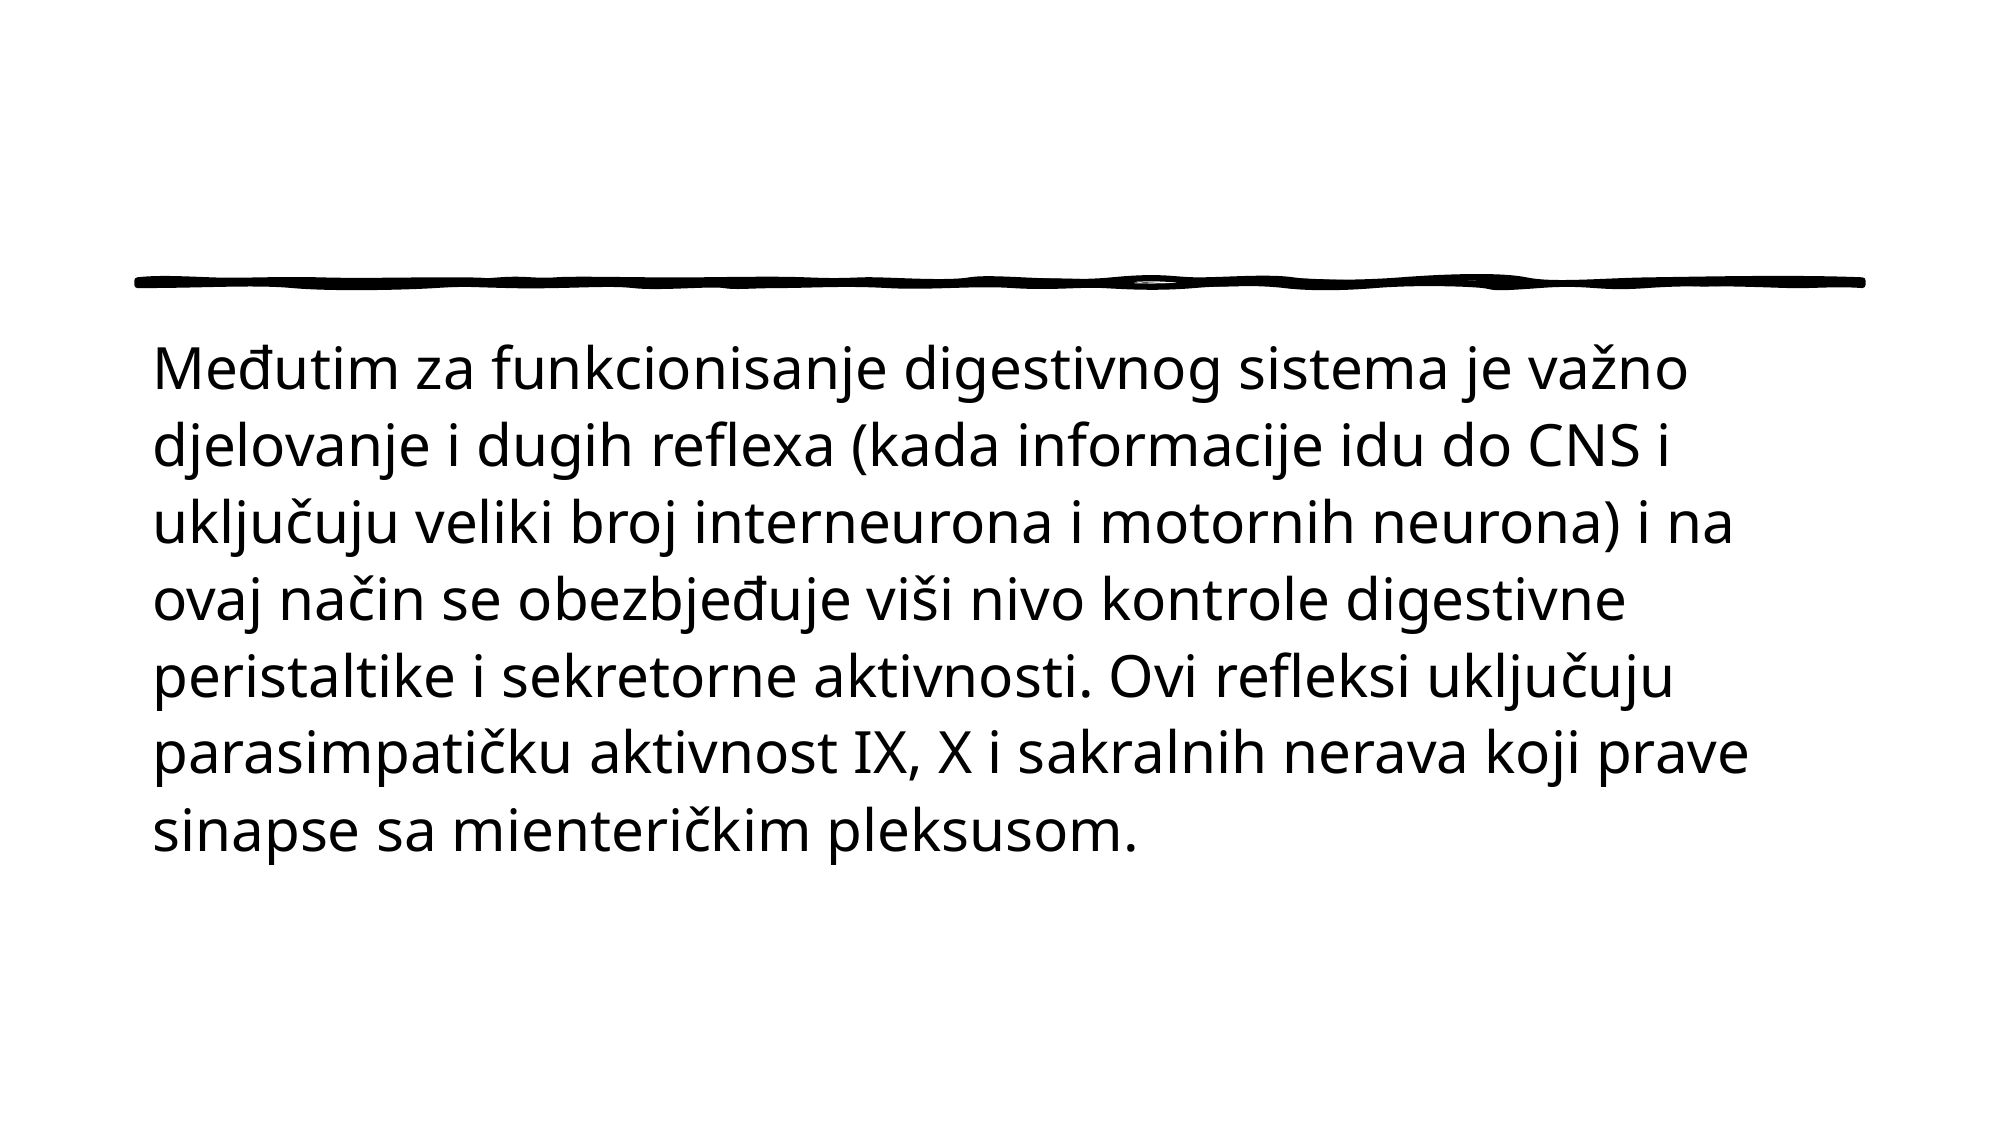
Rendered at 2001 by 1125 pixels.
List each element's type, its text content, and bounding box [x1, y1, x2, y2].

list Međutim za funkcionisanje digestivnog sistema je važno djelovanje i dugih reflexa (kada informacije idu do CNS i uključuju veliki broj interneurona i motornih neurona) i na ovaj način se obezbjeđuje viši nivo kontrole digestivne peristaltike i sekretorne aktivnosti. Ovi refleksi uključuju parasimpatičku aktivnost IX, X i sakralnih nerava koji prave sinapse sa mienteričkim pleksusom. [137, 316, 1863, 1014]
